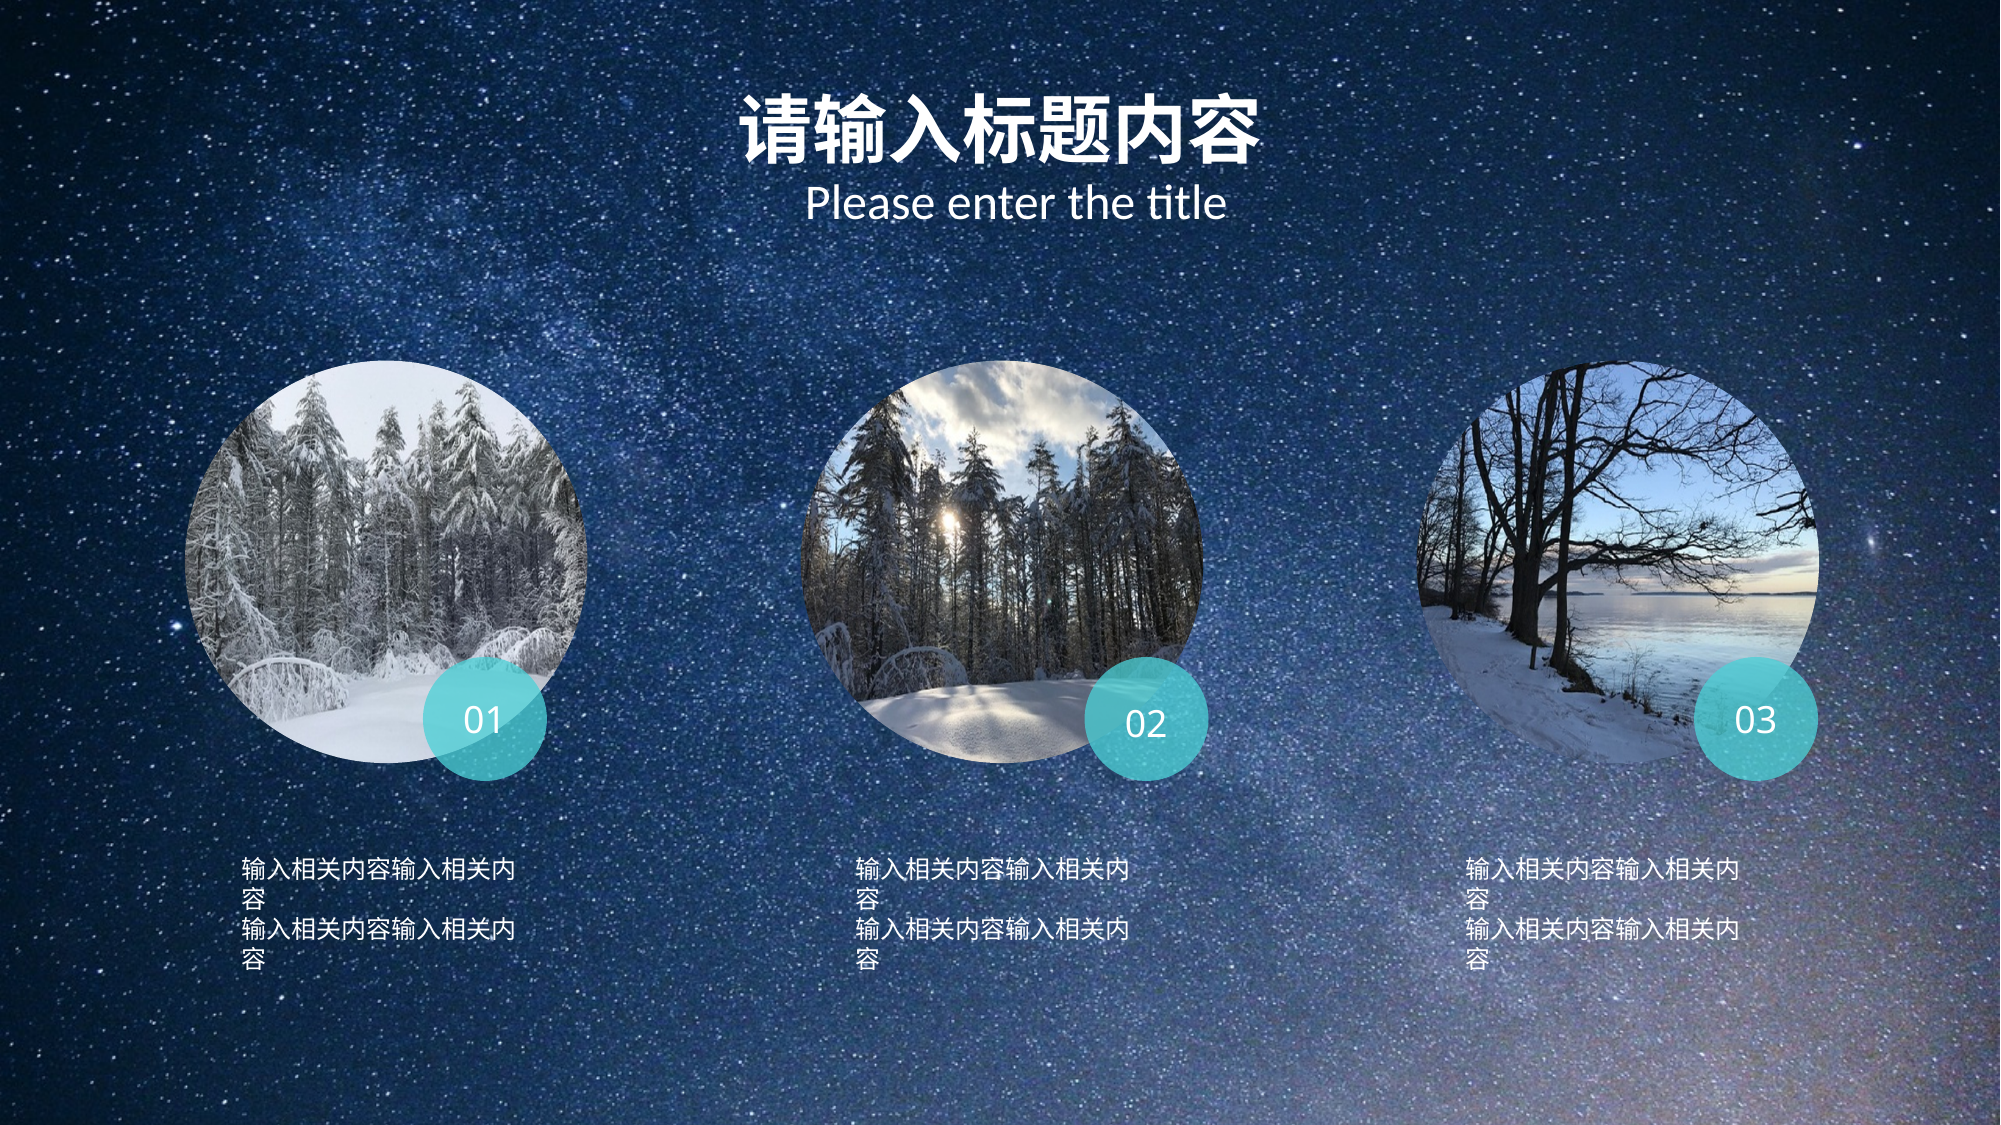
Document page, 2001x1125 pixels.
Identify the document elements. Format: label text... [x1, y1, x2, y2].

text_box 01 [448, 688, 522, 749]
text_box 输入相关内容输入相关内容 输入相关内容输入相关内容 [1450, 845, 1770, 981]
text_box 输入相关内容输入相关内容 输入相关内容输入相关内容 [840, 845, 1160, 981]
text_box Please enter the title [790, 162, 1243, 237]
text_box [1083, 655, 1210, 782]
text_box 请输入标题内容 [722, 74, 1278, 180]
text_box [799, 359, 1205, 765]
text_box 02 [1110, 692, 1183, 752]
text_box [421, 655, 548, 782]
text_box [183, 359, 589, 765]
text_box 输入相关内容输入相关内容 输入相关内容输入相关内容 [226, 845, 546, 981]
text_box 03 [1719, 689, 1793, 749]
text_box [1415, 359, 1821, 765]
text_box [1693, 655, 1820, 782]
picture [0, 0, 2000, 1125]
